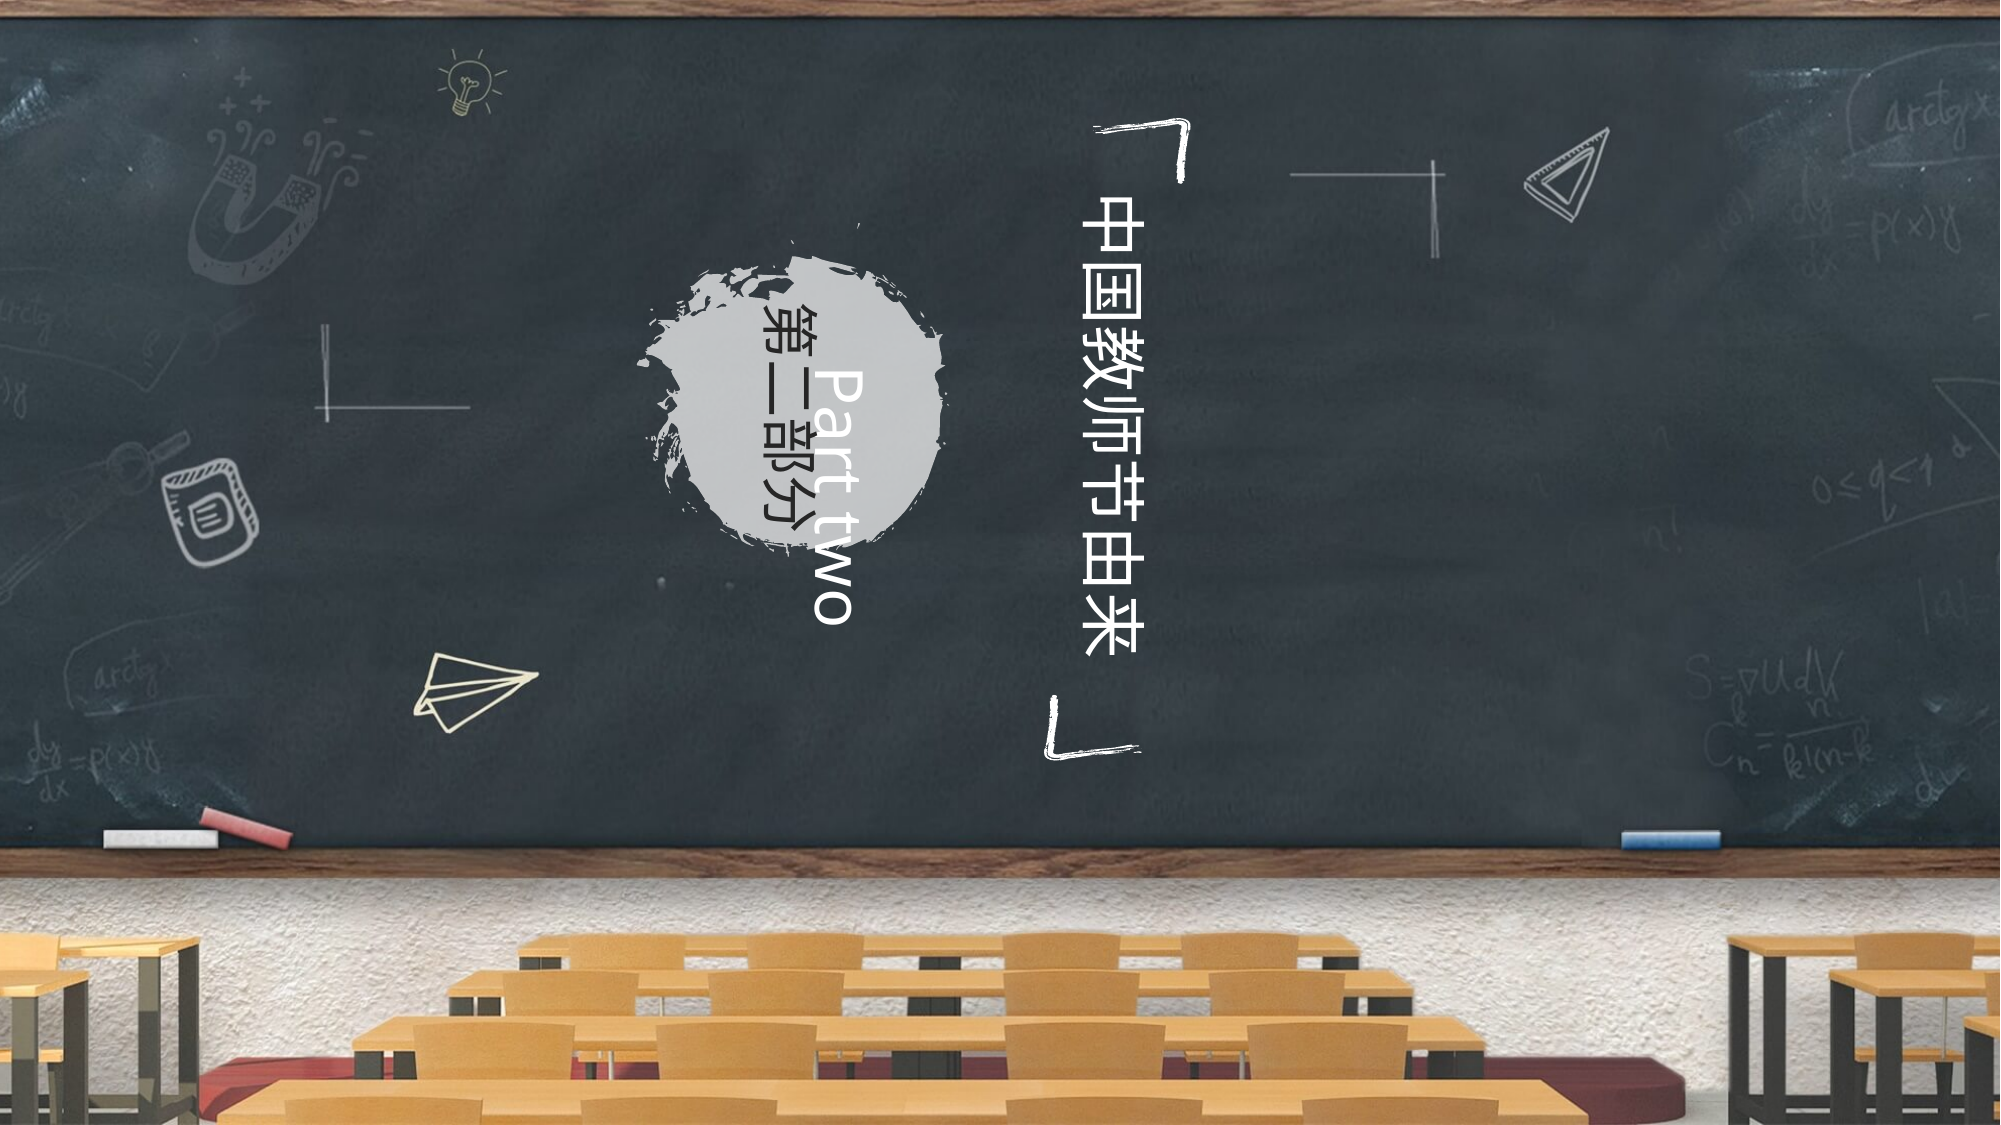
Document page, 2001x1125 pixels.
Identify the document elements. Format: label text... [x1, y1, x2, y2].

text_box [645, 265, 793, 557]
picture [0, 0, 2000, 1125]
text_box [1044, 694, 1140, 761]
text_box Part two [793, 350, 890, 548]
text_box 第二部分 [733, 286, 835, 489]
text_box [636, 357, 650, 368]
text_box [742, 256, 946, 526]
text_box 中国教师节由来 [1038, 176, 1187, 748]
text_box [1095, 118, 1191, 184]
